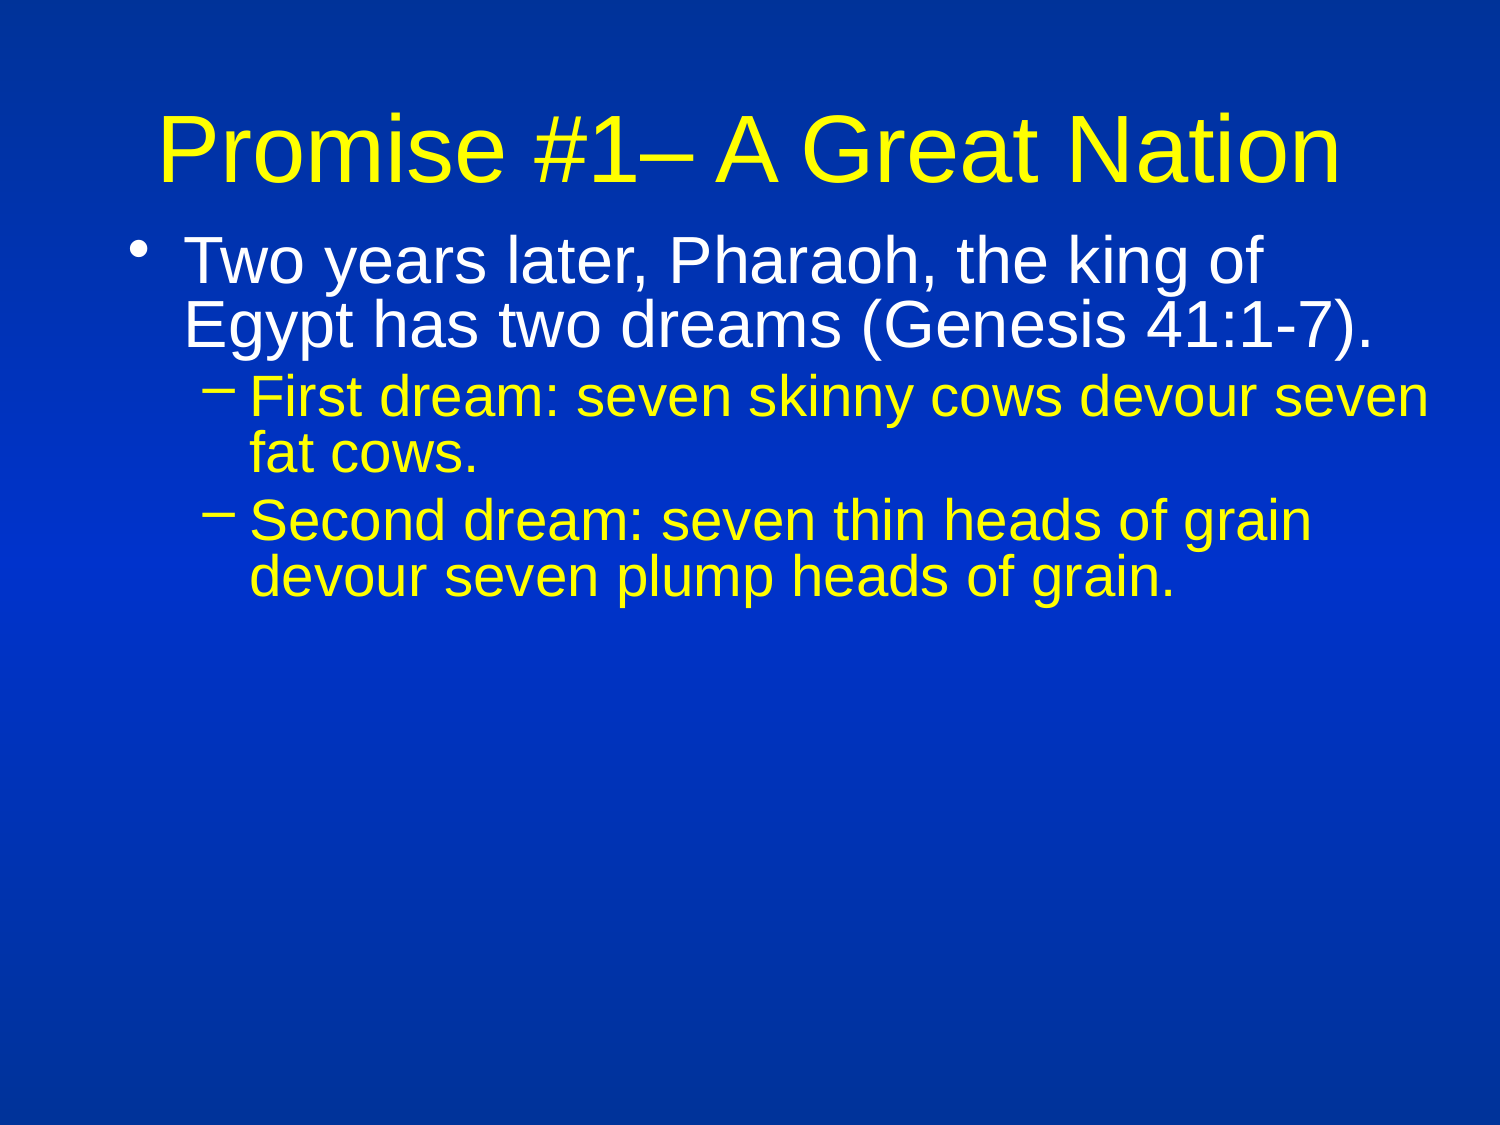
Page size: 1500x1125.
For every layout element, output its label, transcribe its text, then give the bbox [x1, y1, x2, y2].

list Two years later, Pharaoh, the king of Egypt has two dreams (Genesis 41:1-7). First dream: seven skinny cows devour seven fat cows. Second dream: seven thin heads of grain devour seven plump heads of grain. [112, 224, 1450, 913]
title Promise #1– A Great Nation [37, 50, 1463, 238]
